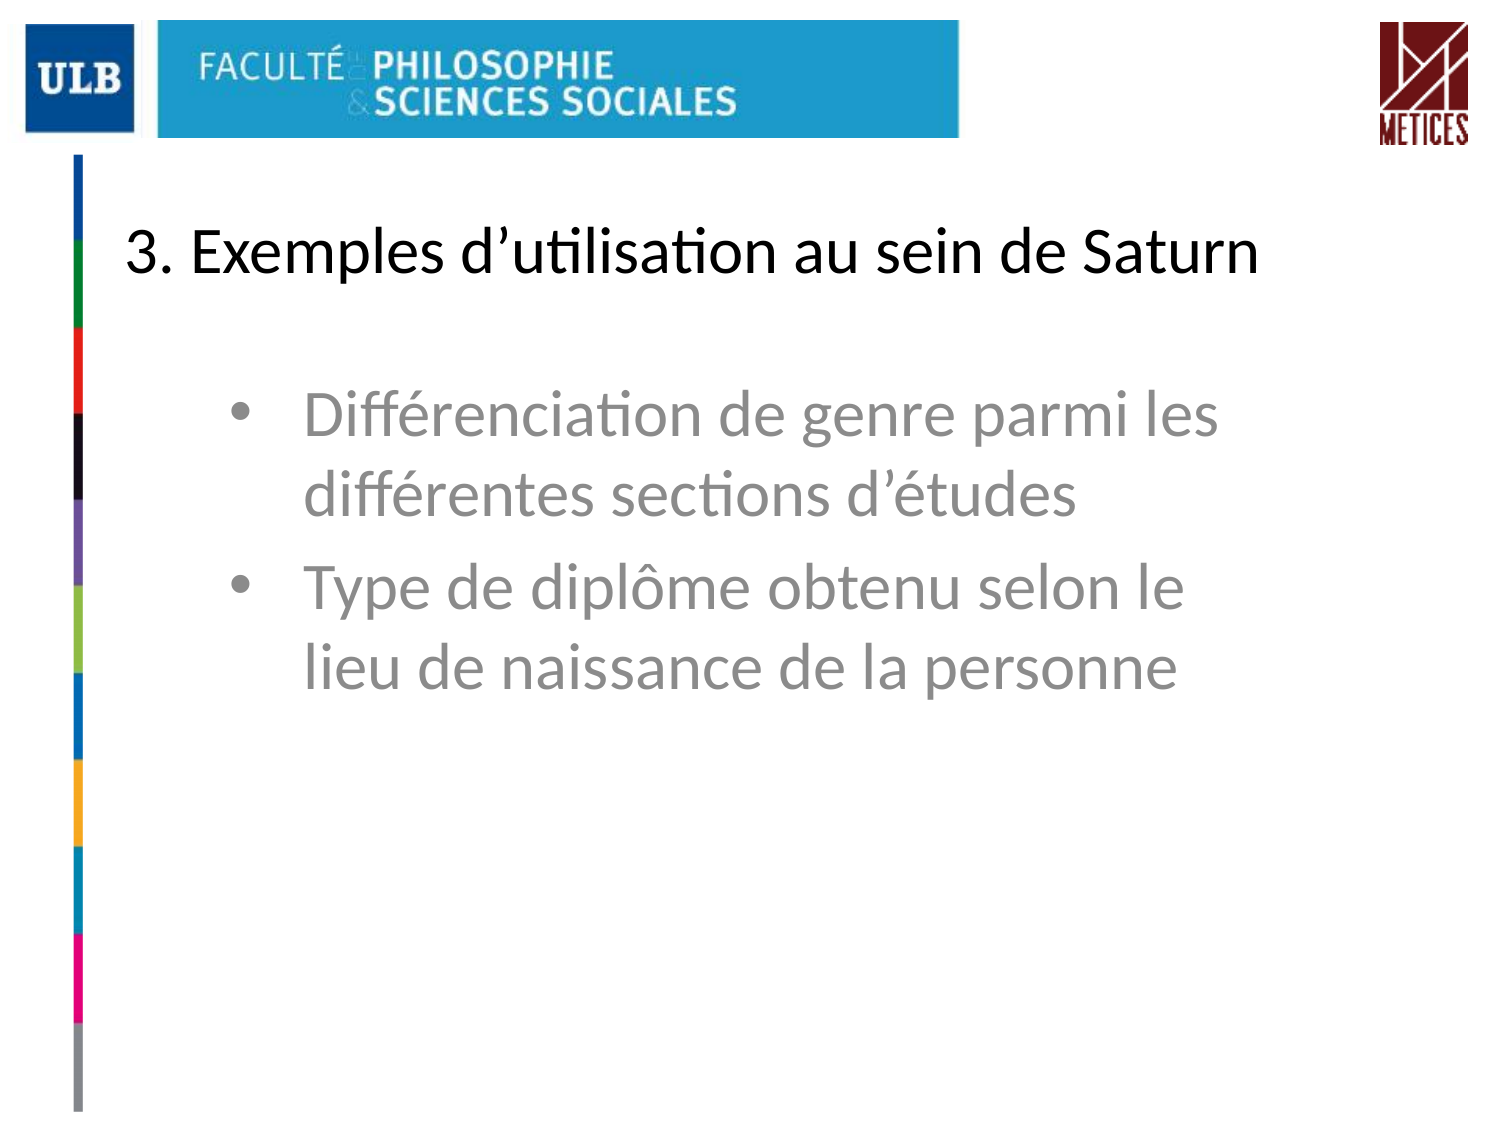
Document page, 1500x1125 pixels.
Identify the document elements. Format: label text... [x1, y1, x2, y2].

picture [74, 744, 82, 847]
picture [1380, 21, 1468, 145]
picture [74, 155, 82, 238]
subtitle Différenciation de genre parmi les différentes sections d’études Type de diplôme obtenu selon le lieu de naissance de la personne [213, 362, 1264, 1087]
picture [7, 19, 976, 143]
title 3. Exemples d’utilisation au sein de Saturn [109, 155, 1317, 339]
picture [74, 241, 82, 740]
picture [74, 933, 82, 1111]
